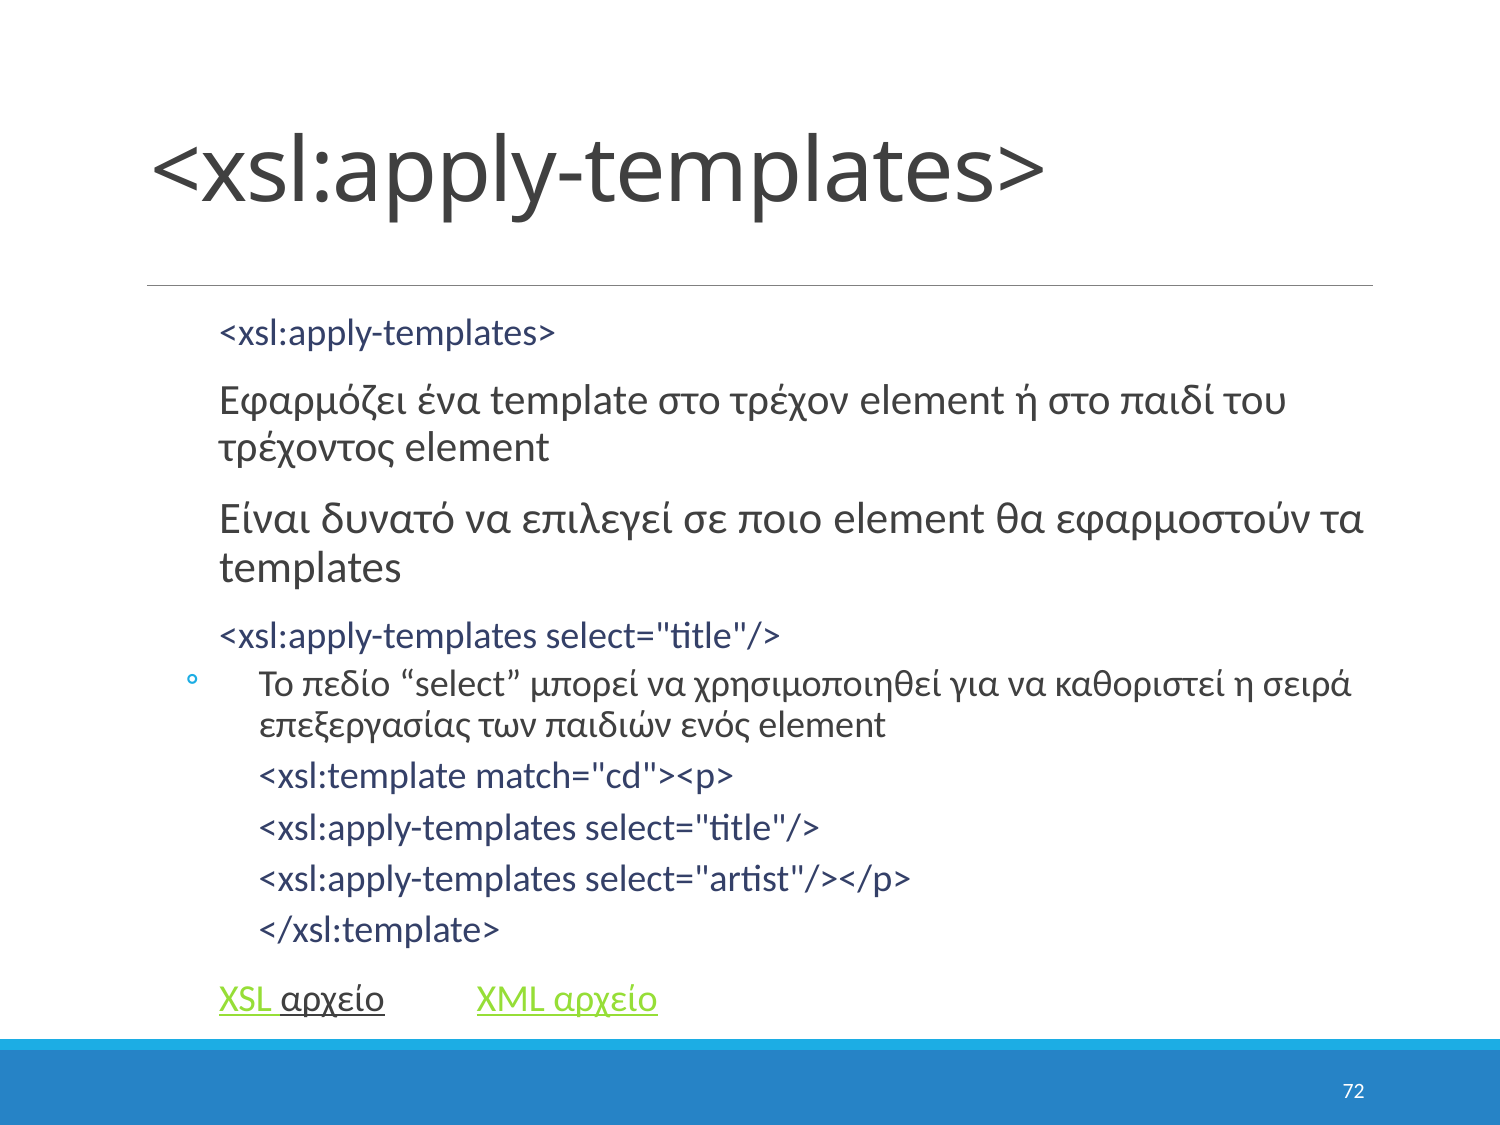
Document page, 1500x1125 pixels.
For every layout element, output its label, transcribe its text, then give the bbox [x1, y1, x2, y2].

slide_number 72 [1218, 1059, 1380, 1120]
list <xsl:apply-templates> Εφαρμόζει ένα template στο τρέχον element ή στο παιδί του τρέχοντος element Είναι δυνατό να επιλεγεί σε ποιο element θα εφαρμοστούν τα templates <xsl:apply-templates select="title"/> Το πεδίο “select” μπορεί να χρησιμοποιηθεί για να καθοριστεί η σειρά επεξεργασίας των παιδιών ενός element <xsl:template match="cd"><p> <xsl:apply-templates select="title"/> <xsl:apply-templates select="artist"/></p> </xsl:template> XSL αρχείο XML αρχείο [135, 304, 1373, 1029]
title <xsl:apply-templates> [135, 43, 1373, 227]
